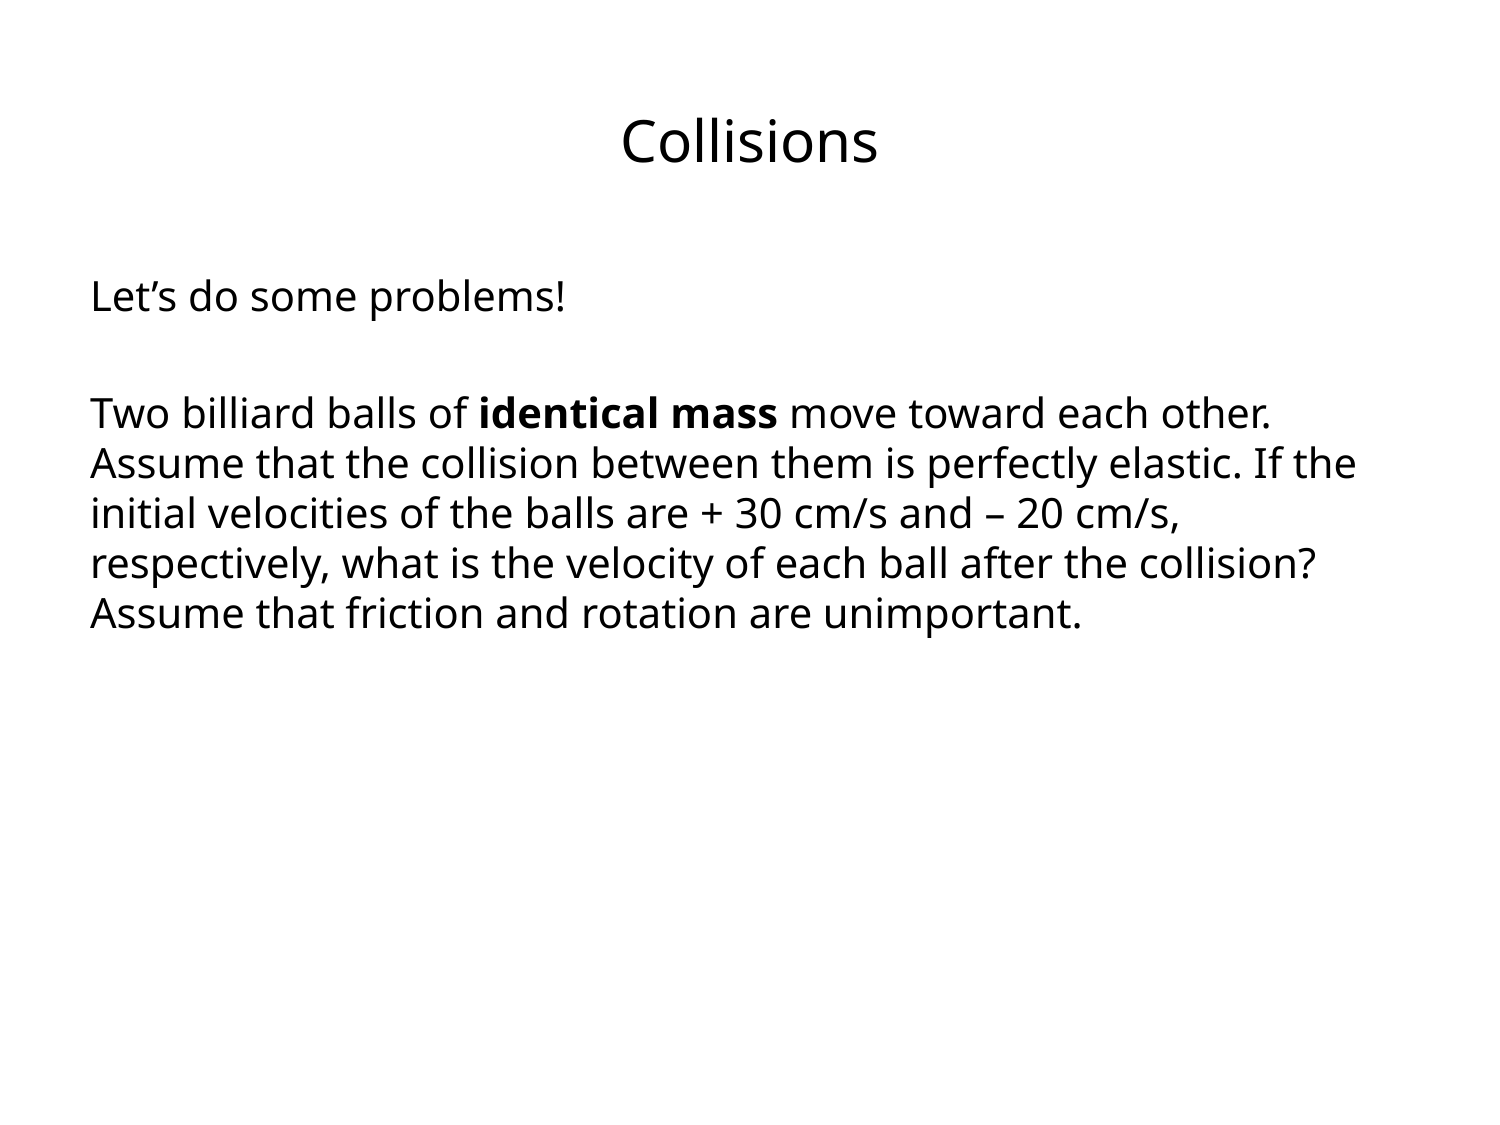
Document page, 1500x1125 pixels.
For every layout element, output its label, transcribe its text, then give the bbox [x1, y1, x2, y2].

list Let’s do some problems! Two billiard balls of identical mass move toward each other. Assume that the collision between them is perfectly elastic. If the initial velocities of the balls are + 30 cm/s and – 20 cm/s, respectively, what is the velocity of each ball after the collision? Assume that friction and rotation are unimportant. [75, 262, 1425, 1037]
title Collisions [75, 45, 1425, 233]
